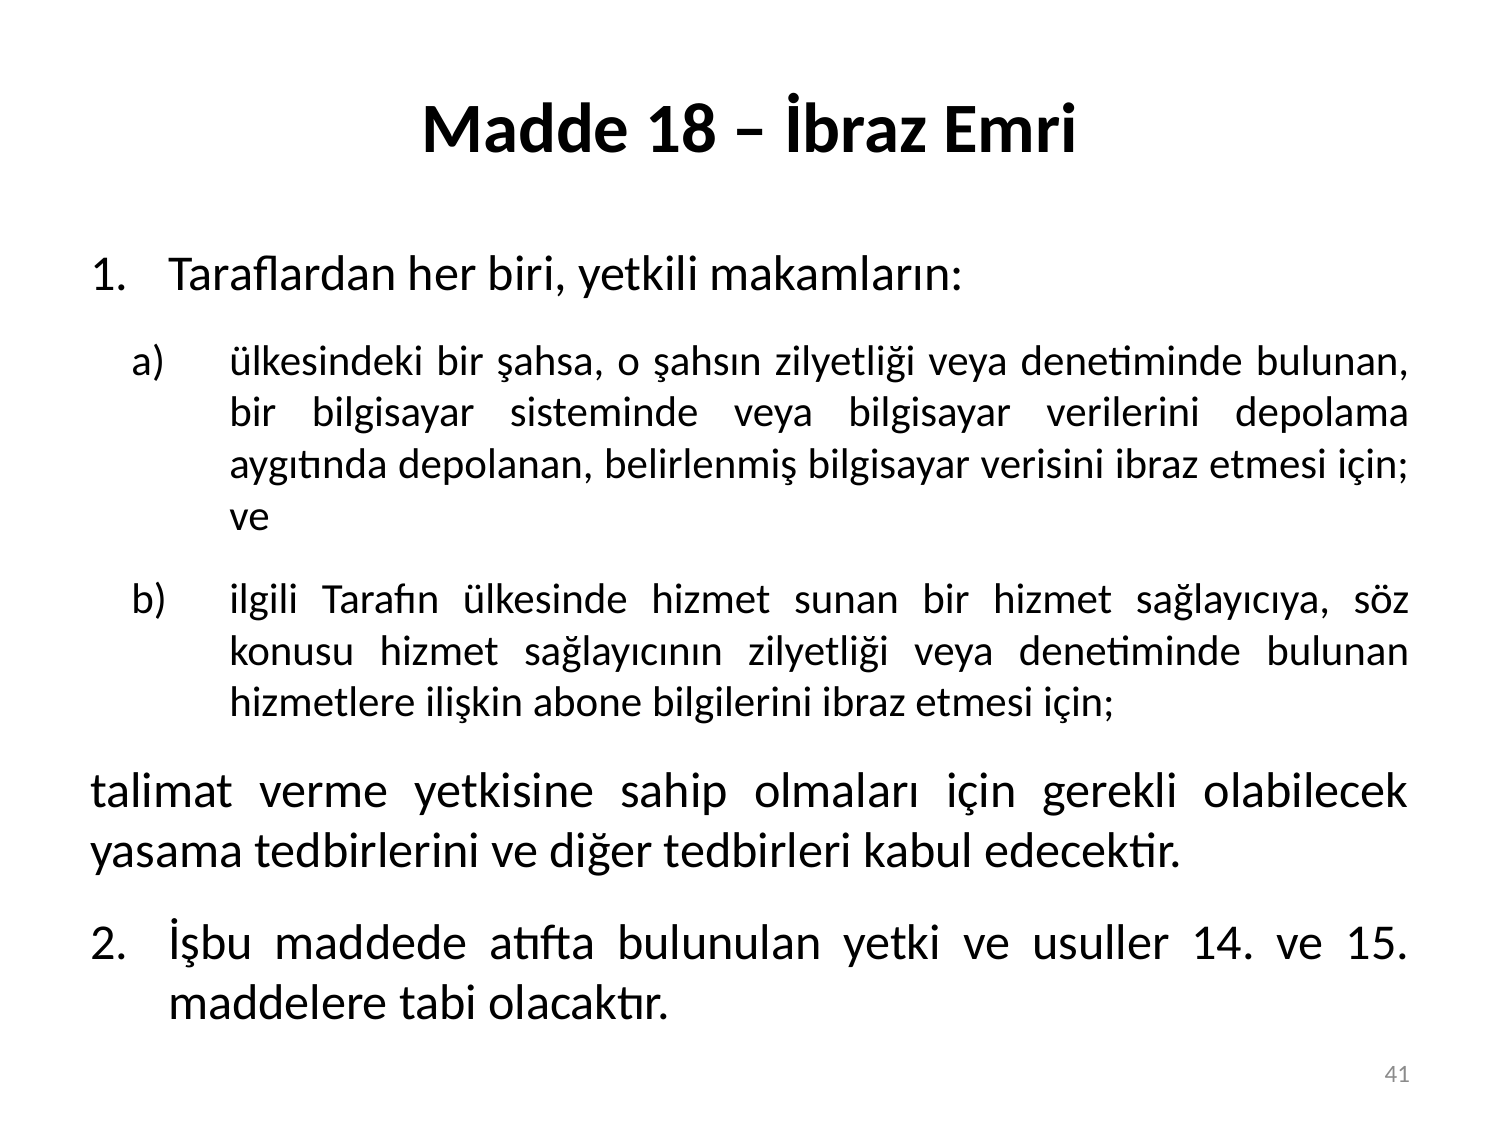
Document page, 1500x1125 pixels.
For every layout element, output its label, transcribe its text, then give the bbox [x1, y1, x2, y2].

slide_number 41 [1074, 1042, 1425, 1103]
title Madde 18 – İbraz Emri [74, 44, 1426, 204]
list Taraflardan her biri, yetkili makamların: ülkesindeki bir şahsa, o şahsın zilyetliği veya denetiminde bulunan, bir bilgisayar sisteminde veya bilgisayar verilerini depolama aygıtında depolanan, belirlenmiş bilgisayar verisini ibraz etmesi için; ve ilgili Tarafın ülkesinde hizmet sunan bir hizmet sağlayıcıya, söz konusu hizmet sağlayıcının zilyetliği veya denetiminde bulunan hizmetlere ilişkin abone bilgilerini ibraz etmesi için; talimat verme yetkisine sahip olmaları için gerekli olabilecek yasama tedbirlerini ve diğer tedbirleri kabul edecektir. İşbu maddede atıfta bulunulan yetki ve usuller 14. ve 15. maddelere tabi olacaktır. [74, 232, 1426, 1043]
